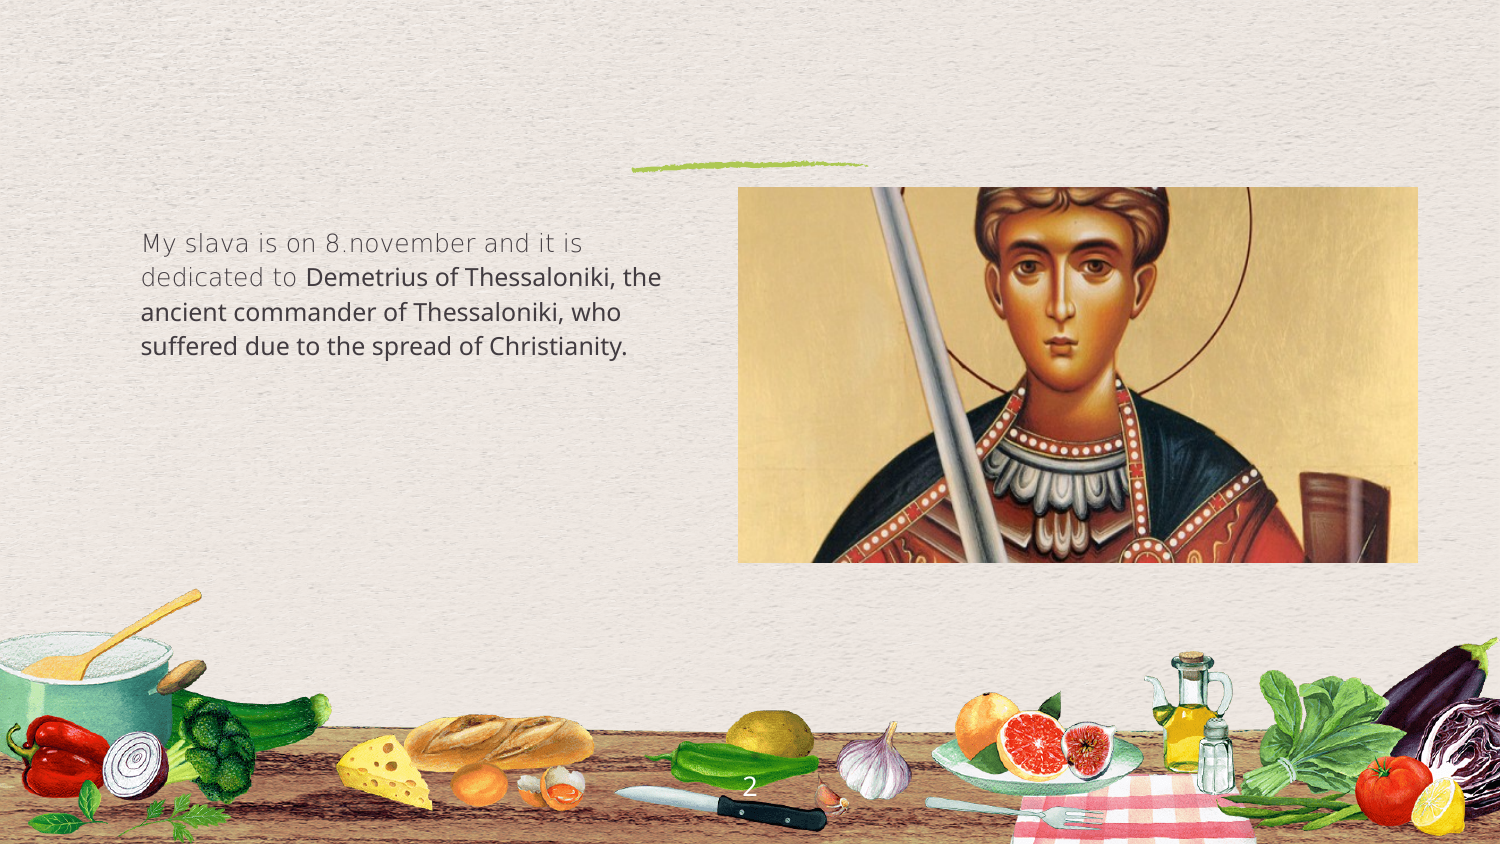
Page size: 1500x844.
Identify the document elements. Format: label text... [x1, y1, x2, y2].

slide_number 2 [705, 732, 795, 844]
list My slava is on 8.november and it is dedicated to Demetrius of Thessaloniki, the ancient commander of Thessaloniki, who suffered due to the spread of Christianity. [140, 222, 711, 528]
list [140, 528, 1360, 636]
picture [0, 0, 1500, 844]
